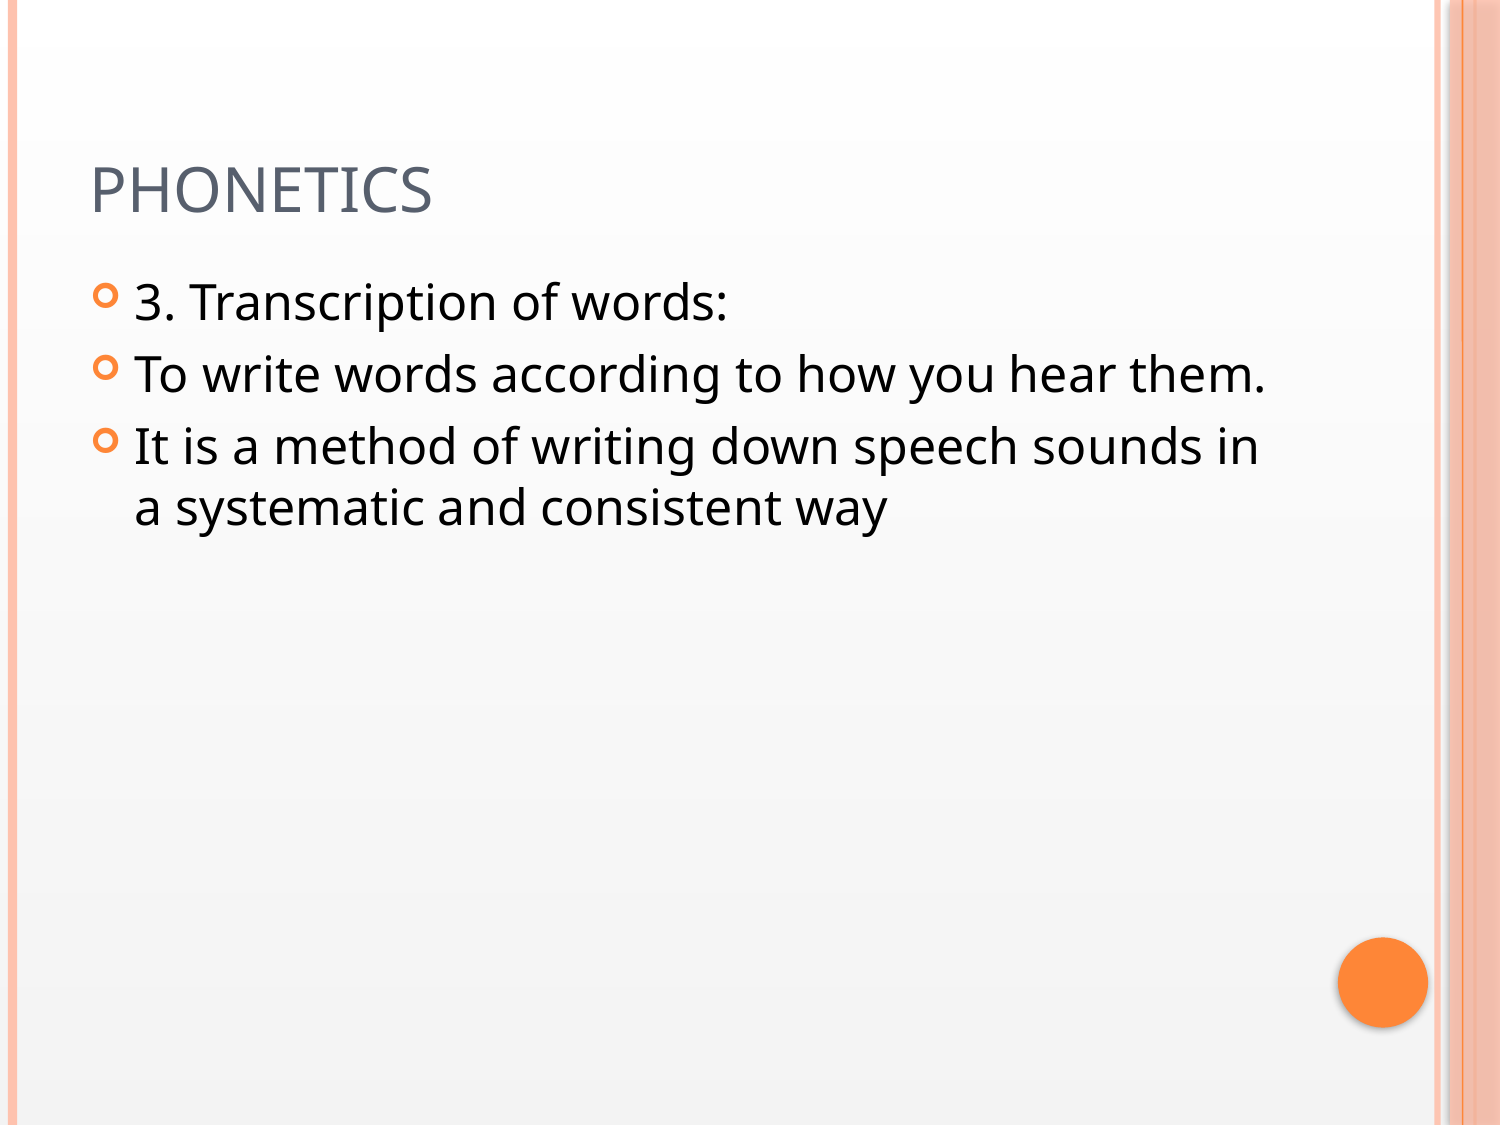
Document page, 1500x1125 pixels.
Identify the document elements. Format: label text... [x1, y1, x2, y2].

title Phonetics [75, 45, 1300, 233]
list 3. Transcription of words: To write words according to how you hear them. It is a method of writing down speech sounds in a systematic and consistent way [74, 262, 1301, 1063]
